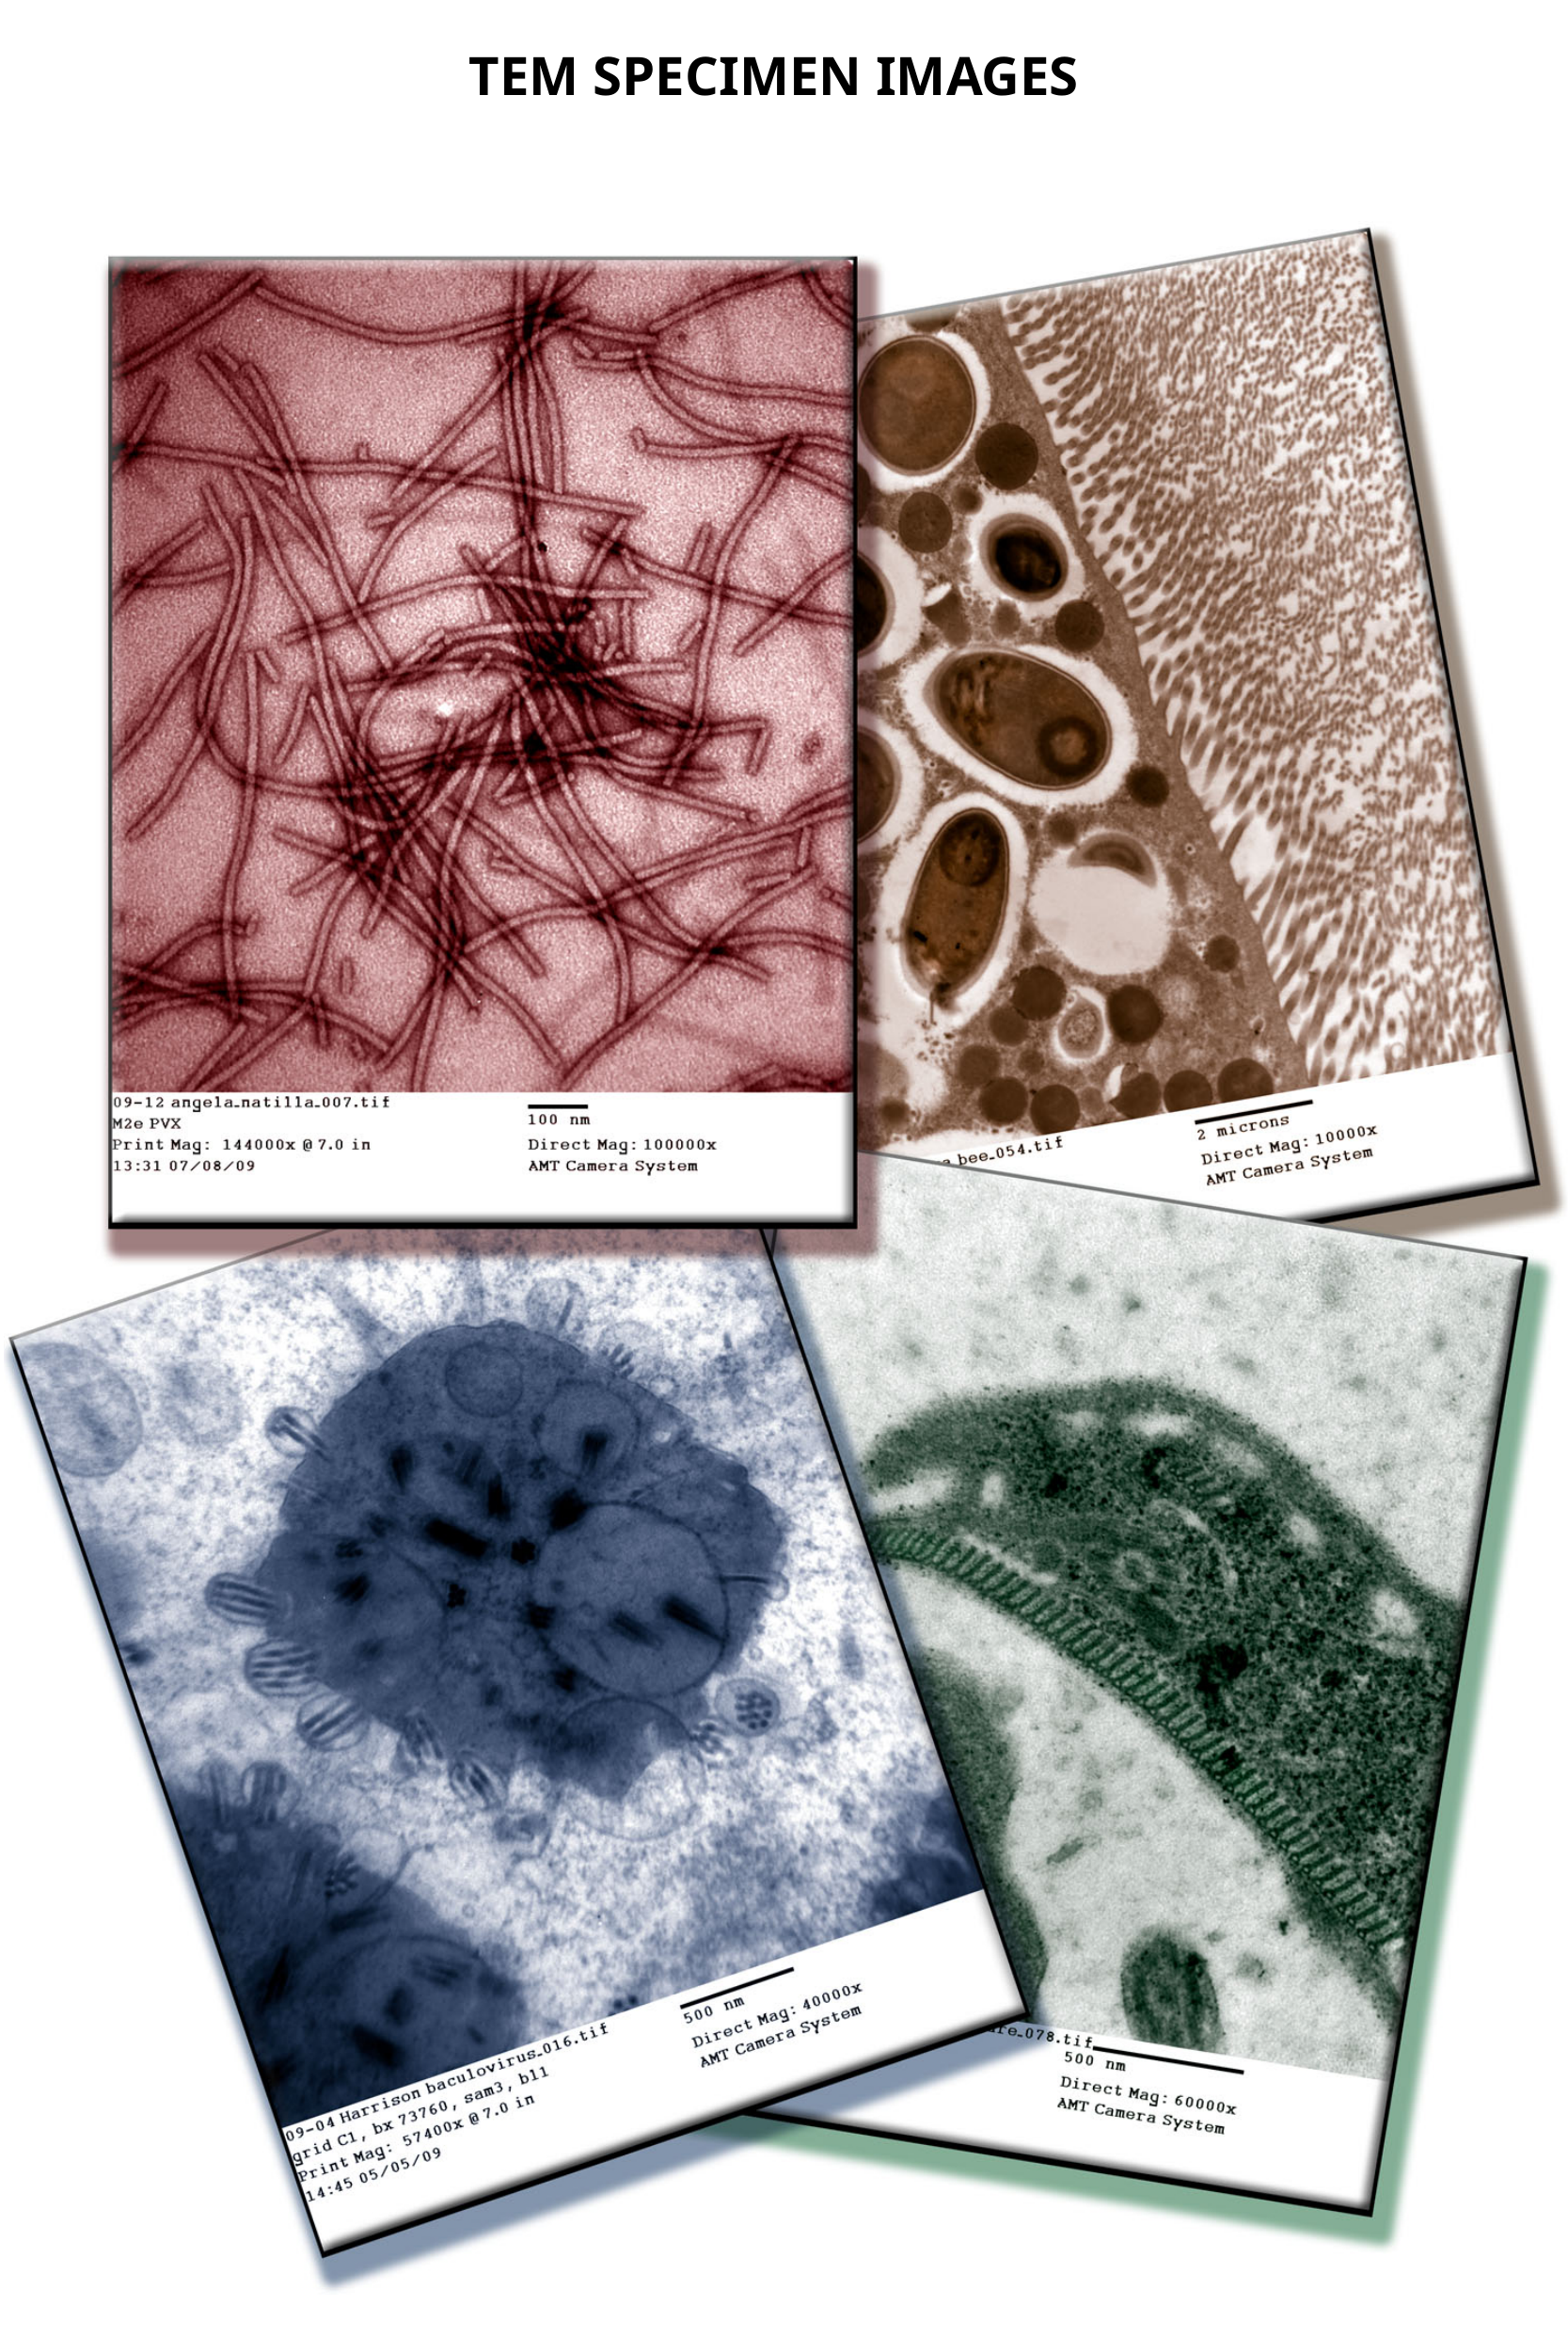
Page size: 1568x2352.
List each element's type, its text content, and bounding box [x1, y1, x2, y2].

picture [3, 221, 1568, 2295]
text_box TEM SPECIMEN IMAGES [58, 35, 1490, 113]
